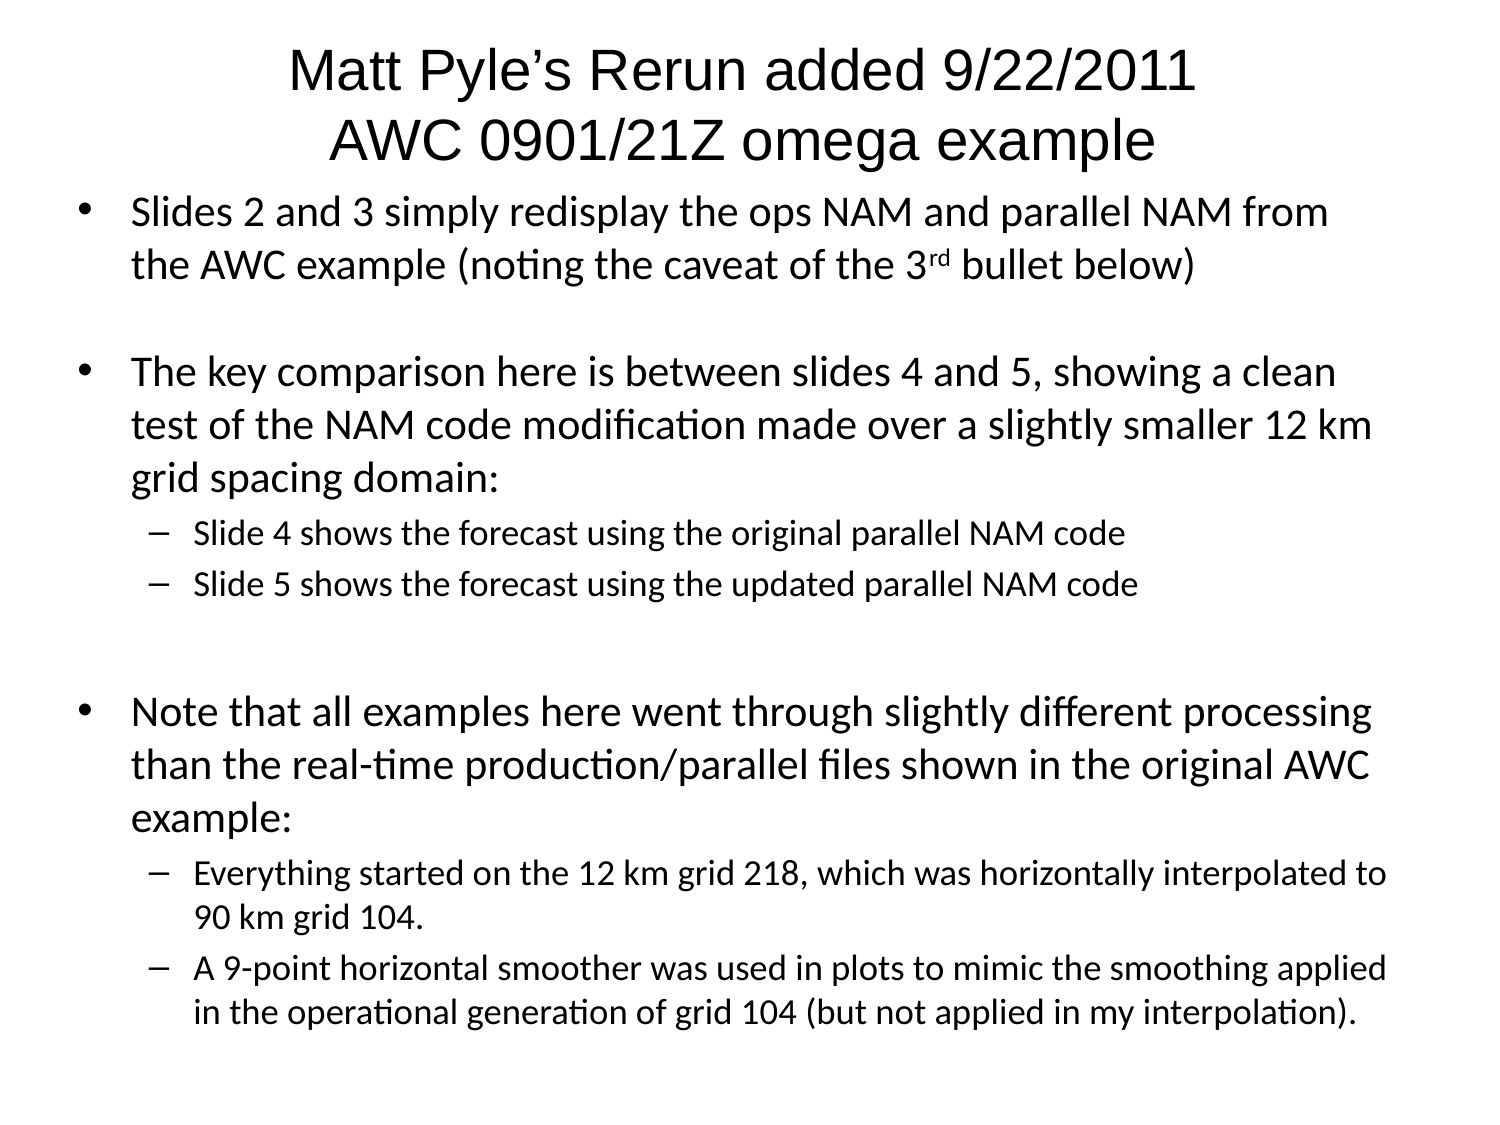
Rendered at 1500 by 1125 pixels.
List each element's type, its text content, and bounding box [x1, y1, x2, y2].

list Slides 2 and 3 simply redisplay the ops NAM and parallel NAM from the AWC example (noting the caveat of the 3rd bullet below) The key comparison here is between slides 4 and 5, showing a clean test of the NAM code modification made over a slightly smaller 12 km grid spacing domain: Slide 4 shows the forecast using the original parallel NAM code Slide 5 shows the forecast using the updated parallel NAM code Note that all examples here went through slightly different processing than the real-time production/parallel files shown in the original AWC example: Everything started on the 12 km grid 218, which was horizontally interpolated to 90 km grid 104. A 9-point horizontal smoother was used in plots to mimic the smoothing applied in the operational generation of grid 104 (but not applied in my interpolation). [62, 180, 1413, 1051]
text_box Matt Pyle’s Rerun added 9/22/2011 AWC 0901/21Z omega example [24, 24, 1463, 180]
